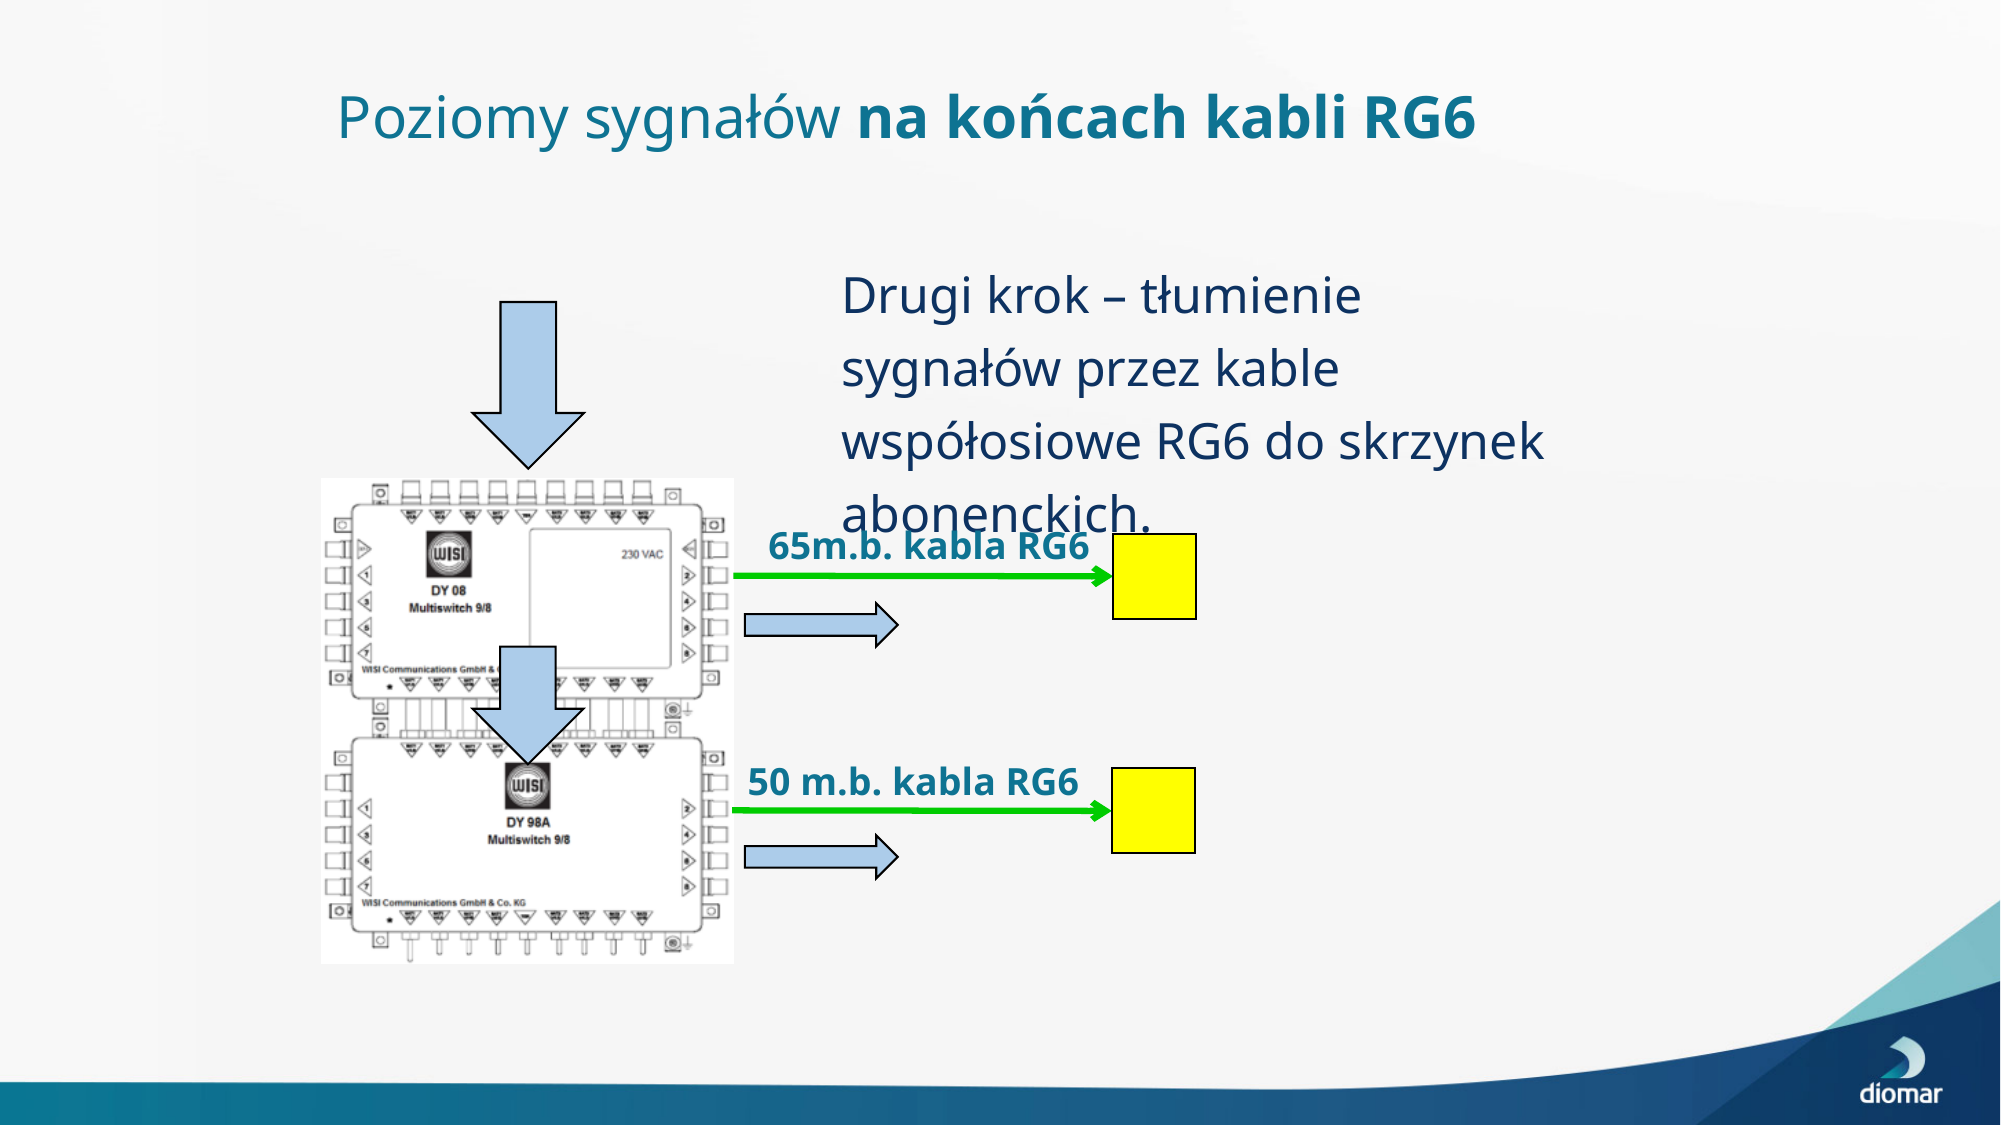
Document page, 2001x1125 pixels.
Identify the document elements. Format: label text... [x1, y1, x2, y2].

picture [0, 0, 2001, 1125]
text_box [470, 300, 587, 471]
text_box [1112, 533, 1197, 620]
text_box [743, 832, 900, 881]
text_box Drugi krok – tłumienie sygnałów przez kable współosiowe RG6 do skrzynek abonenckich. [821, 240, 1605, 439]
text_box [1111, 767, 1196, 854]
text_box 50 m.b. kabla RG6 [734, 750, 1095, 810]
title Poziomy sygnałów na końcach kabli RG6 [321, 73, 1547, 166]
text_box [743, 600, 900, 650]
text_box 65m.b. kabla RG6 [753, 514, 1456, 575]
